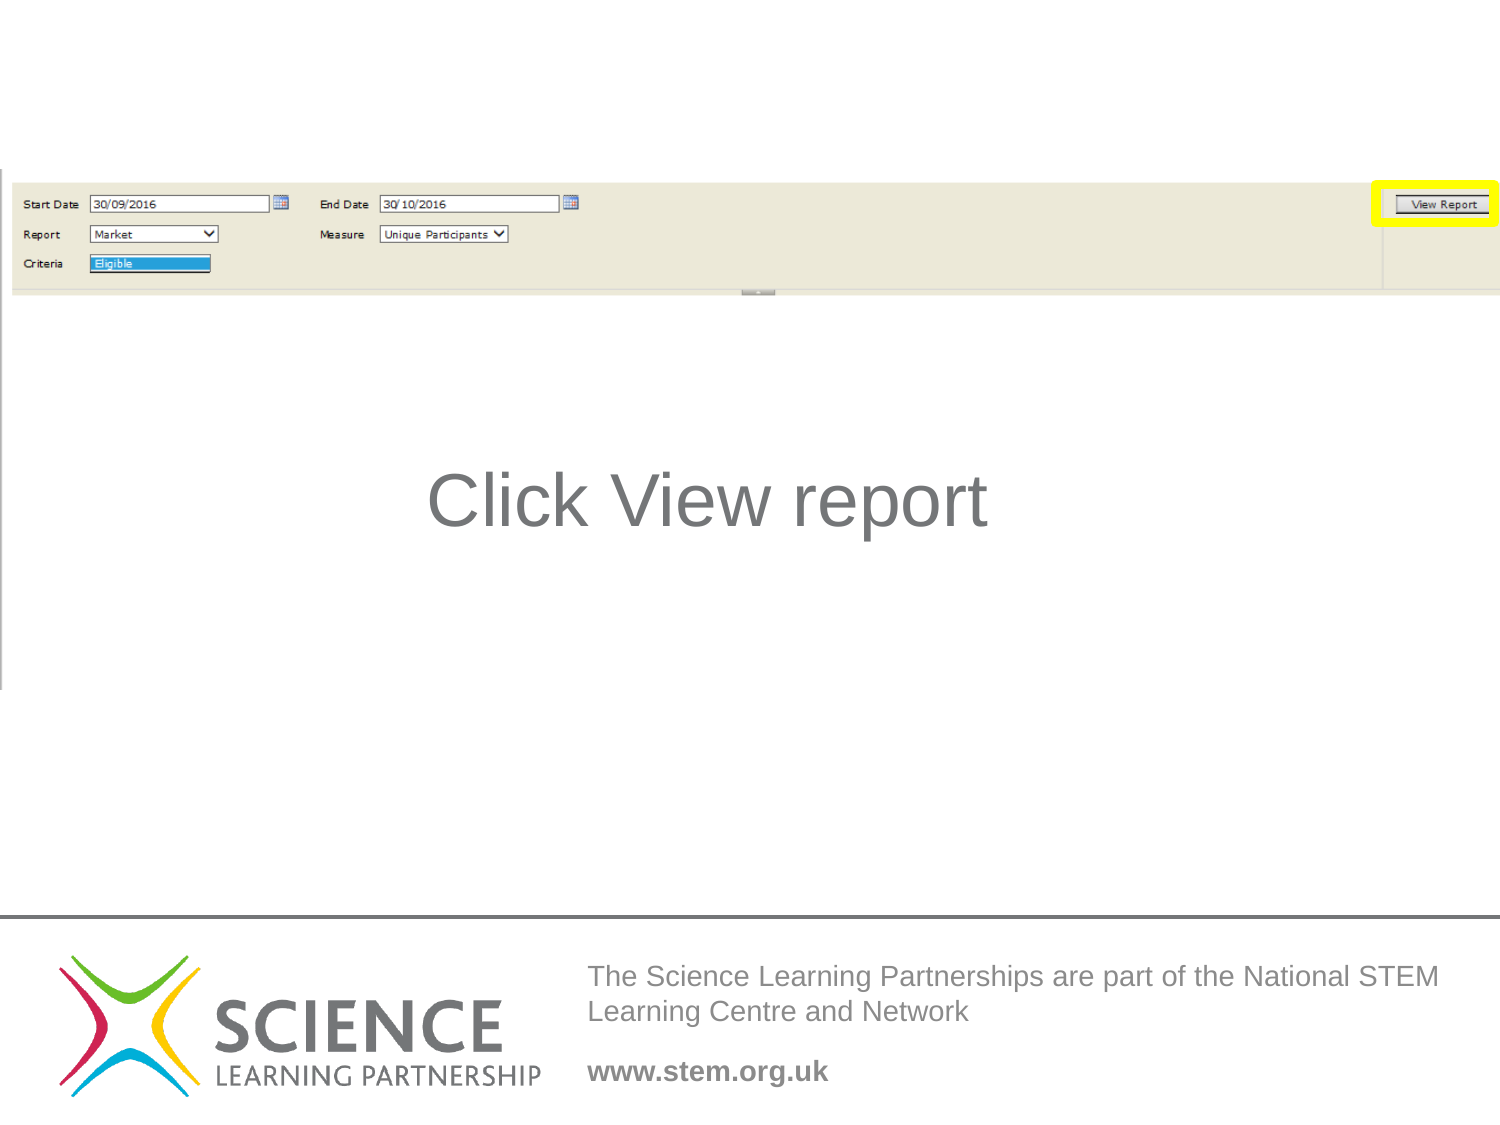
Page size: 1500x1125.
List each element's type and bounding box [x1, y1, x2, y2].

picture [41, 938, 557, 1114]
picture [0, 169, 1500, 690]
